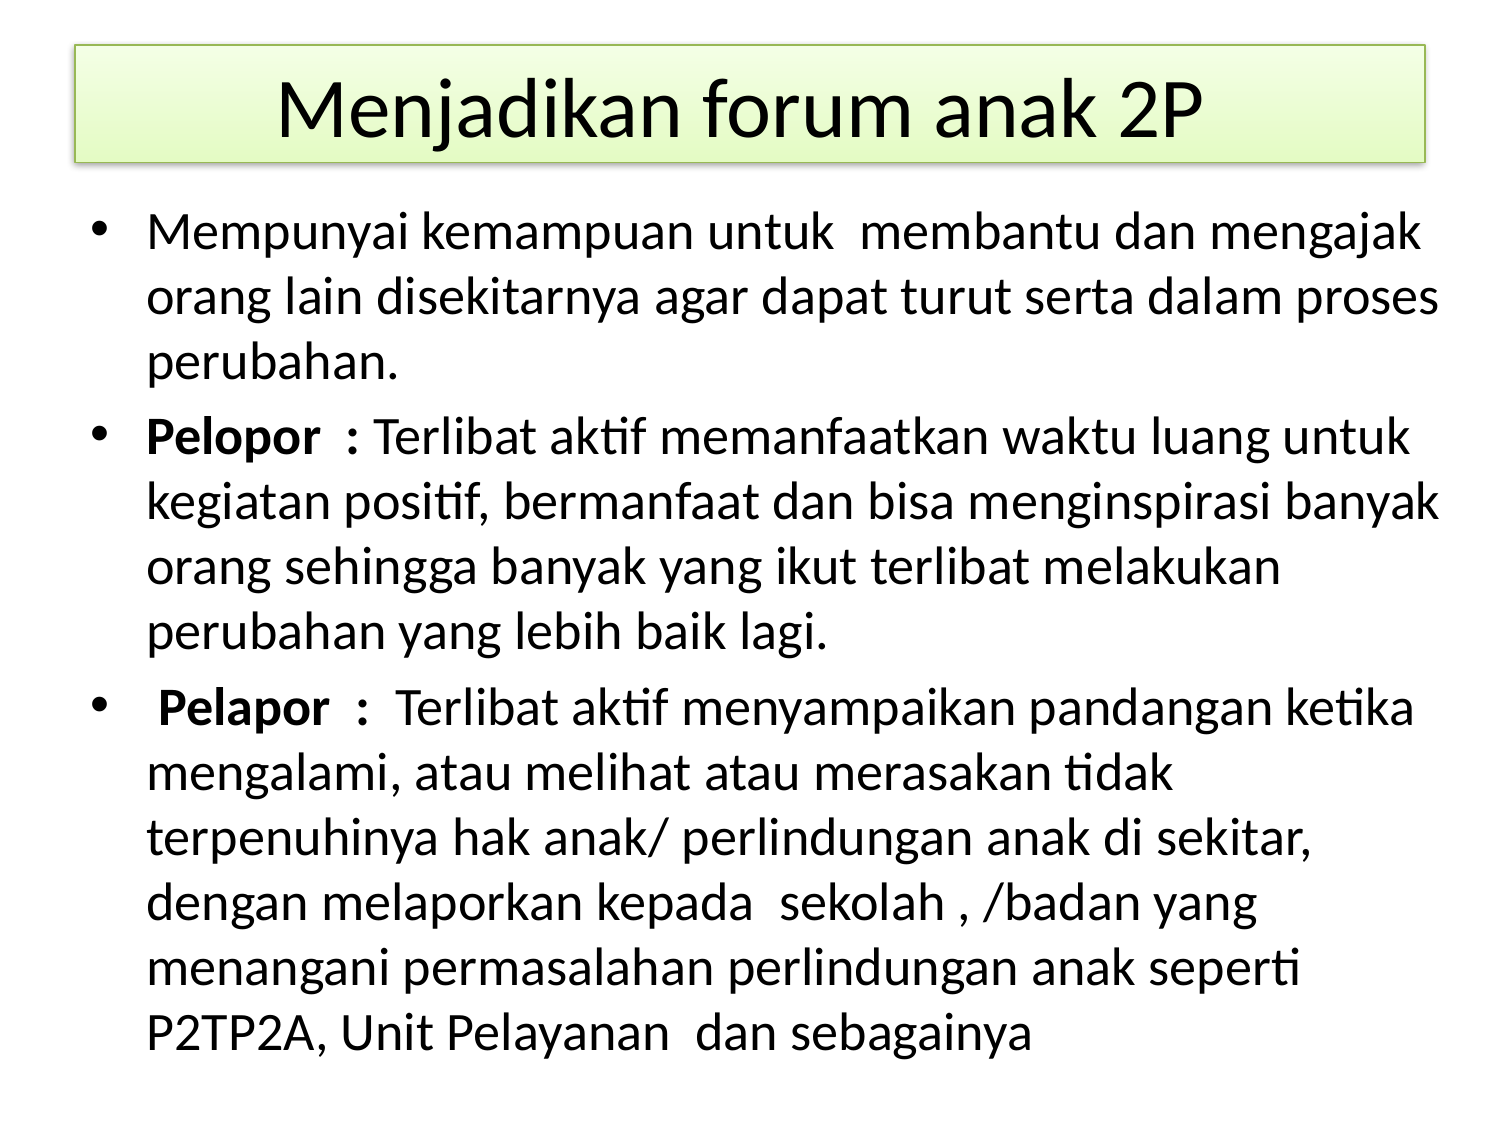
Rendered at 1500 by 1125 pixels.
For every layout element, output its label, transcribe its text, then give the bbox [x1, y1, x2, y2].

list Mempunyai kemampuan untuk membantu dan mengajak orang lain disekitarnya agar dapat turut serta dalam proses perubahan. Pelopor : Terlibat aktif memanfaatkan waktu luang untuk kegiatan positif, bermanfaat dan bisa menginspirasi banyak orang sehingga banyak yang ikut terlibat melakukan perubahan yang lebih baik lagi. Pelapor : Terlibat aktif menyampaikan pandangan ketika mengalami, atau melihat atau merasakan tidak terpenuhinya hak anak/ perlindungan anak di sekitar, dengan melaporkan kepada sekolah , /badan yang menangani permasalahan perlindungan anak seperti P2TP2A, Unit Pelayanan dan sebagainya [75, 187, 1463, 1088]
title Menjadikan forum anak 2P [74, 44, 1426, 163]
